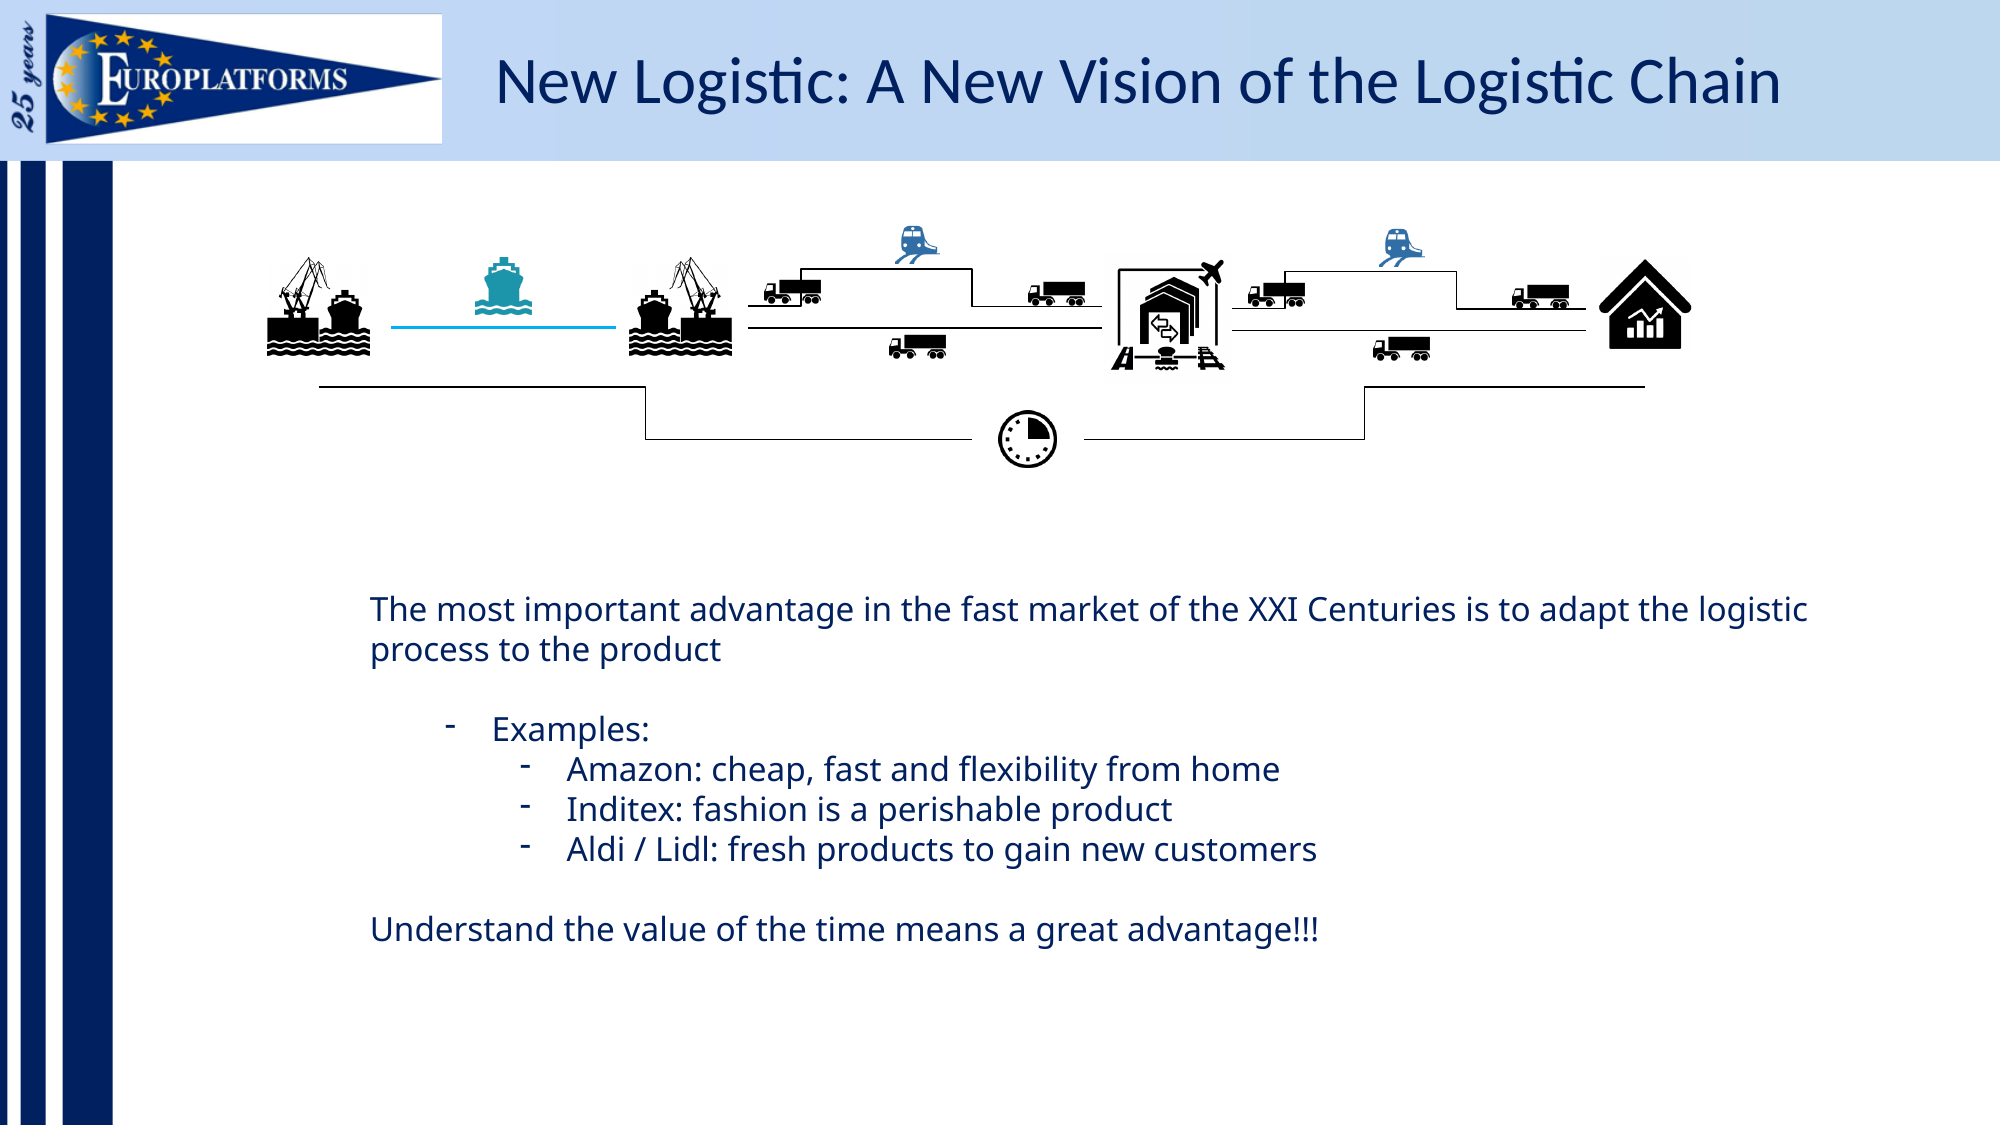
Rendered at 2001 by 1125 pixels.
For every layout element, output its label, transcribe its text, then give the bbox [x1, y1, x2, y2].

picture [1101, 252, 1232, 383]
text_box New Logistic: A New Vision of the Logistic Chain [480, 29, 1869, 125]
picture [629, 256, 732, 356]
picture [998, 410, 1057, 469]
picture [1597, 256, 1692, 351]
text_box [1084, 386, 1645, 440]
picture [475, 257, 532, 315]
picture [267, 256, 370, 356]
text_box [747, 218, 1103, 361]
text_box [1231, 221, 1587, 363]
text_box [0, 586, 539, 700]
text_box [0, 0, 2000, 162]
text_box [318, 386, 973, 440]
picture [0, 8, 442, 161]
text_box The most important advantage in the fast market of the XXI Centuries is to adapt the logistic process to the product Examples: Amazon: cheap, fast and flexibility from home Inditex: fashion is a perishable product Aldi / Lidl: fresh products to gain new customers Understand the value of the time means a great advantage!!! [280, 581, 1835, 956]
